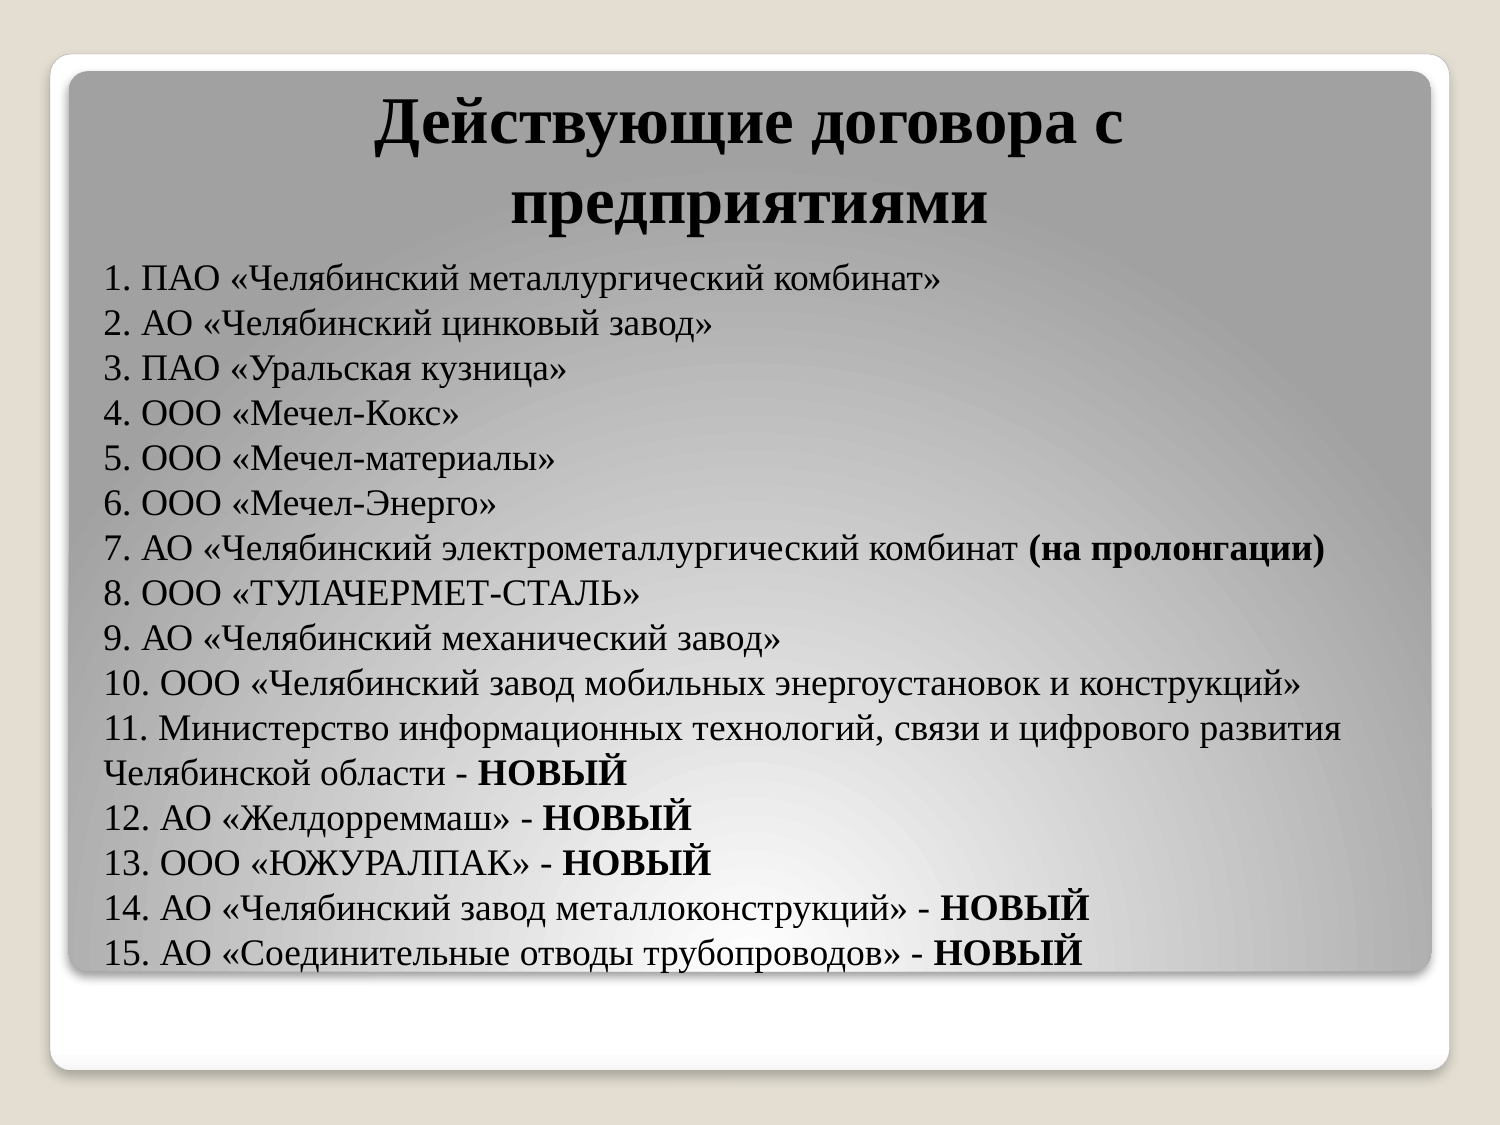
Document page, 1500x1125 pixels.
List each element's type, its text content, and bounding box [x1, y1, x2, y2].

text_box Действующие договора с предприятиями [123, 69, 1376, 244]
text_box 1. ПАО «Челябинский металлургический комбинат» 2. АО «Челябинский цинковый завод» 3. ПАО «Уральская кузница» 4. ООО «Мечел-Кокс» 5. ООО «Мечел-материалы» 6. ООО «Мечел-Энерго» 7. АО «Челябинский электрометаллургический комбинат (на пролонгации) 8. ООО «ТУЛАЧЕРМЕТ-СТАЛЬ» 9. АО «Челябинский механический завод» 10. ООО «Челябинский завод мобильных энергоустановок и конструкций» 11. Министерство информационных технологий, связи и цифрового развития Челябинской области - НОВЫЙ 12. АО «Желдорреммаш» - НОВЫЙ 13. ООО «ЮЖУРАЛПАК» - НОВЫЙ 14. АО «Челябинский завод металлоконструкций» - НОВЫЙ 15. АО «Соединительные отводы трубопроводов» - НОВЫЙ [88, 246, 1448, 981]
